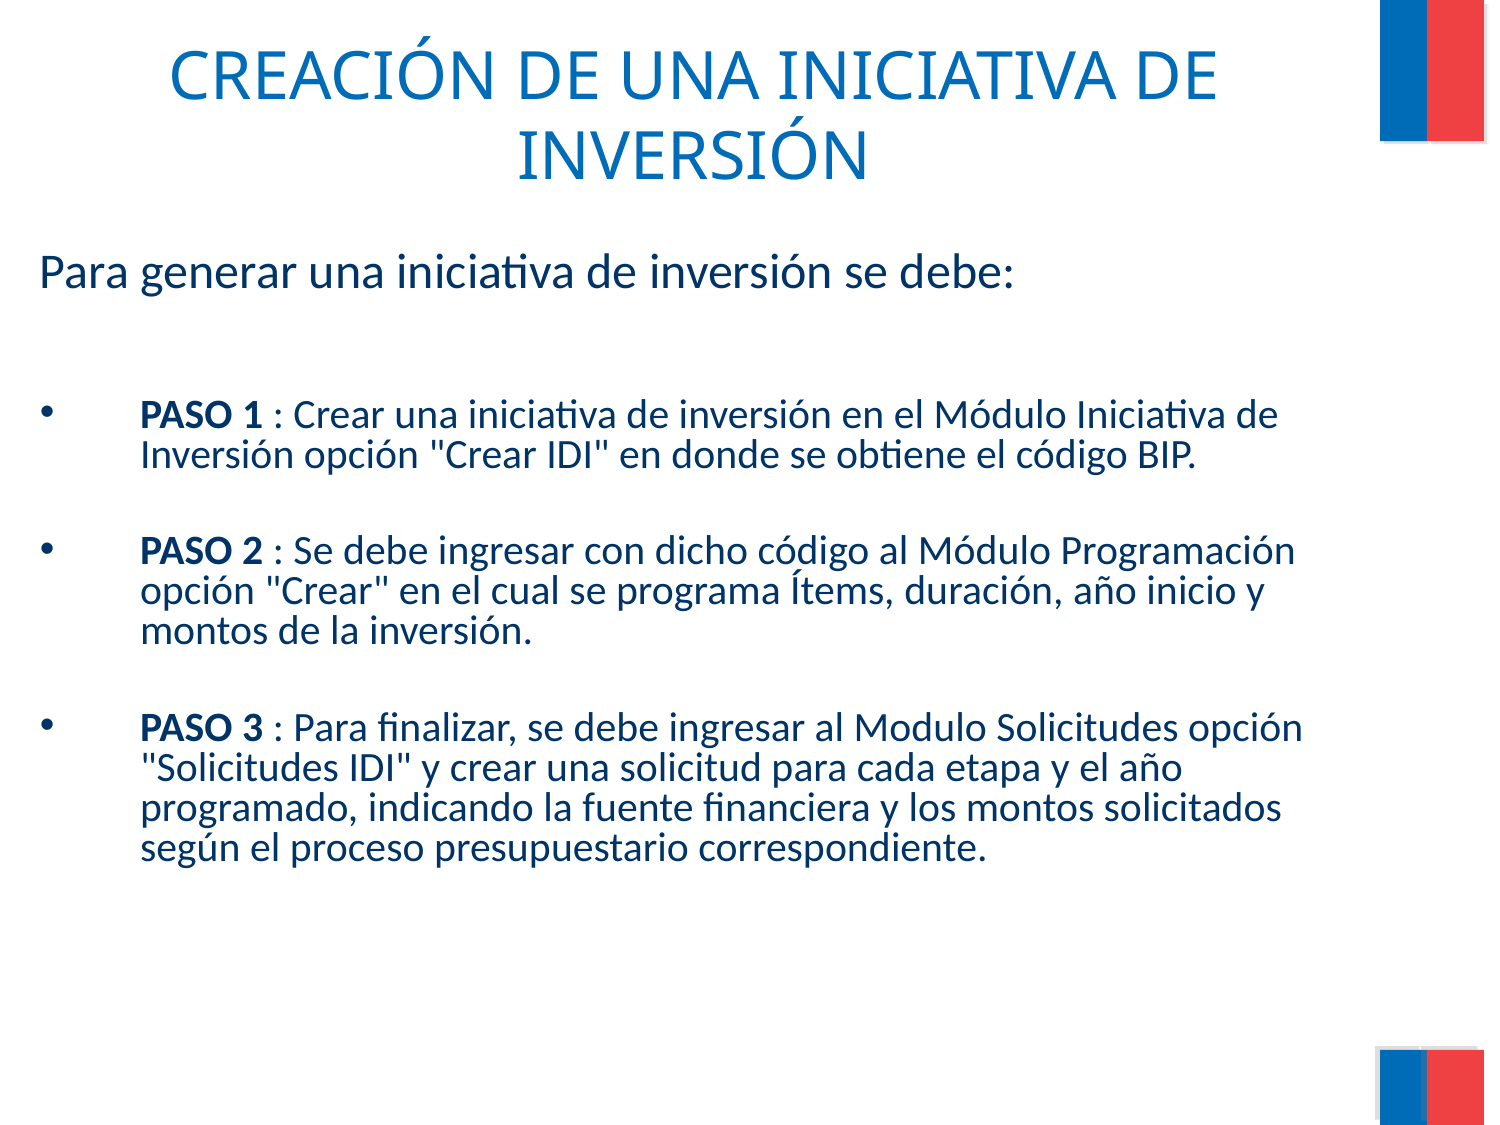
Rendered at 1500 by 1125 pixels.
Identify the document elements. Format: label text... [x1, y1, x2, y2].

list Para generar una iniciativa de inversión se debe: PASO 1 : Crear una iniciativa de inversión en el Módulo Iniciativa de Inversión opción "Crear IDI" en donde se obtiene el código BIP. PASO 2 : Se debe ingresar con dicho código al Módulo Programación opción "Crear" en el cual se programa Ítems, duración, año inicio y montos de la inversión. PASO 3 : Para finalizar, se debe ingresar al Modulo Solicitudes opción "Solicitudes IDI" y crear una solicitud para cada etapa y el año programado, indicando la fuente financiera y los montos solicitados según el proceso presupuestario correspondiente. [24, 242, 1367, 986]
title CREACIÓN DE UNA INICIATIVA DE INVERSIÓN [24, 24, 1365, 213]
